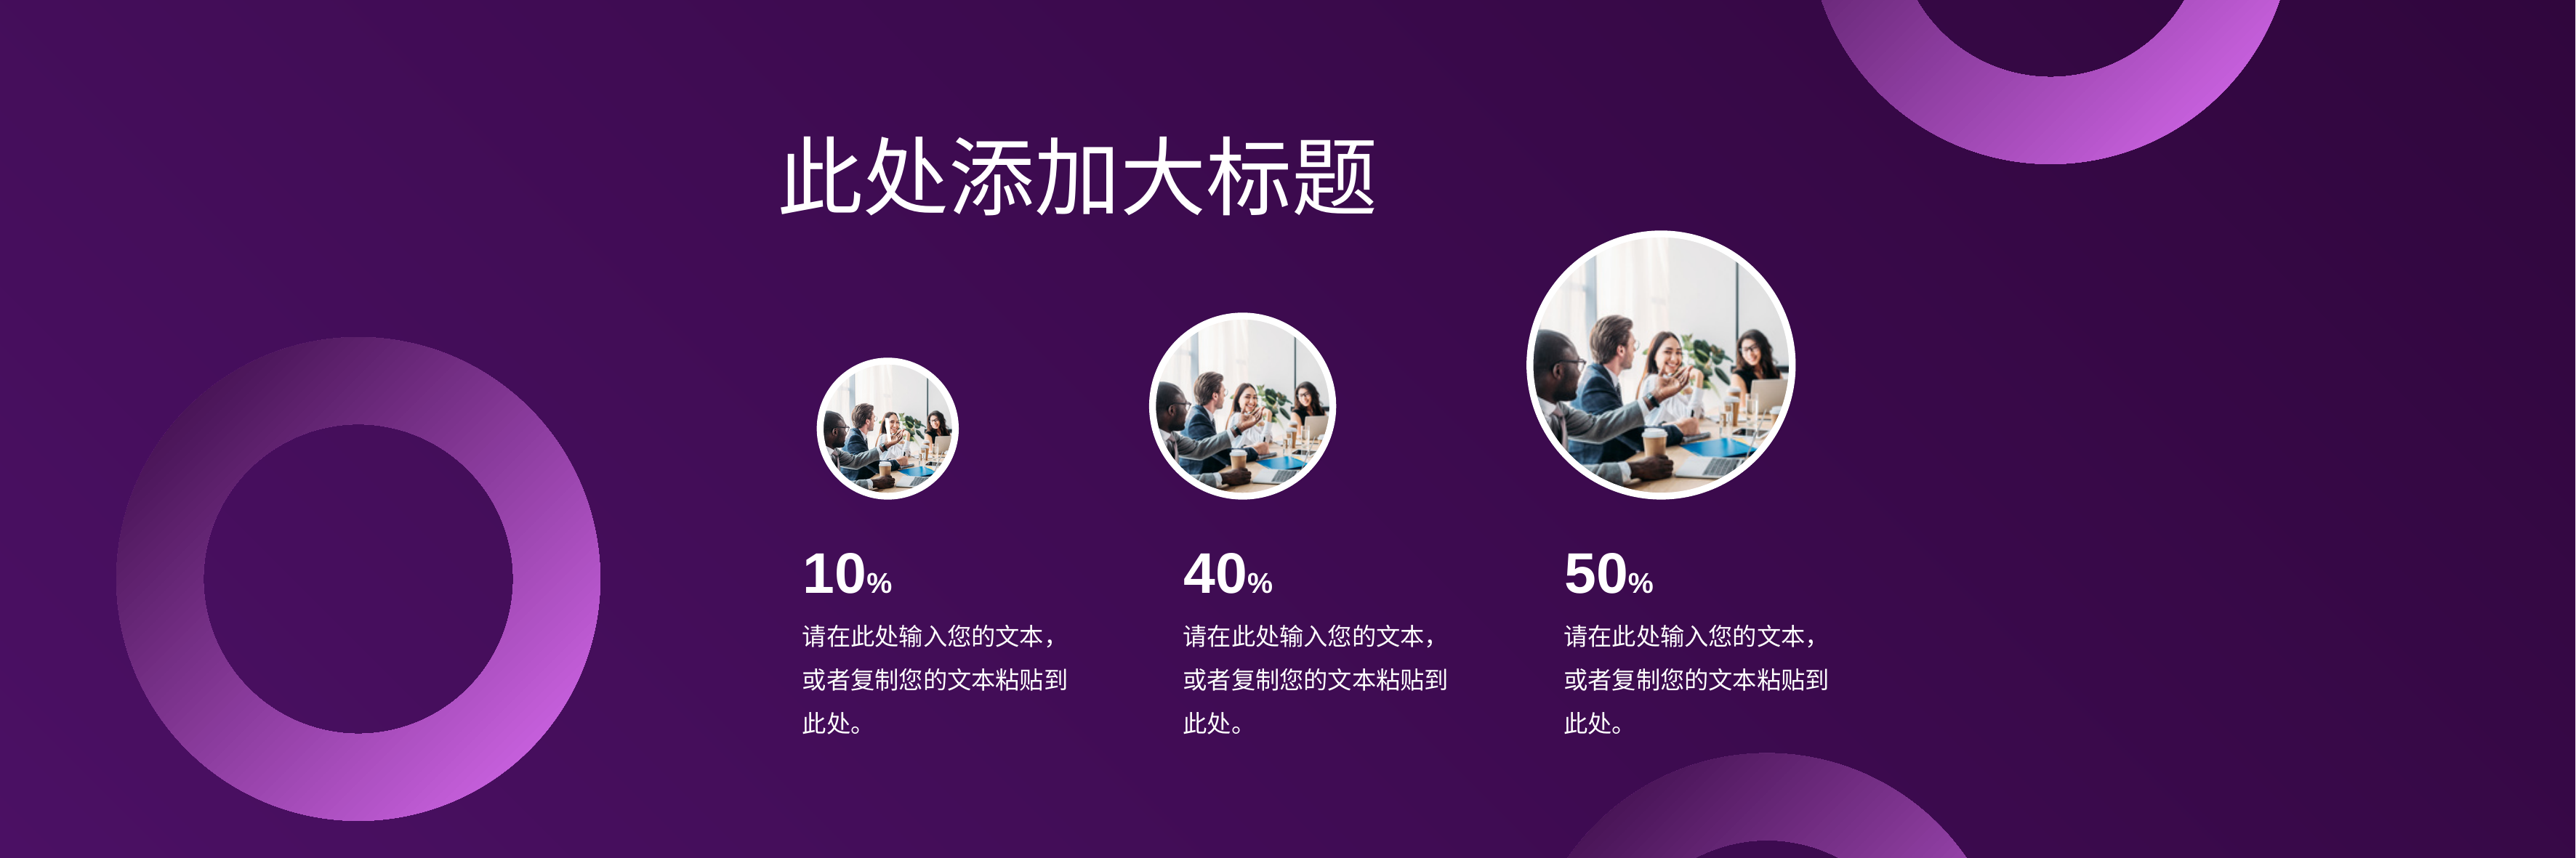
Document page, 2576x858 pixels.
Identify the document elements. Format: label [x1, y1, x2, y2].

text_box [1566, 752, 1968, 858]
text_box [1821, 0, 2281, 165]
text_box [116, 336, 601, 822]
text_box [766, 118, 1851, 739]
